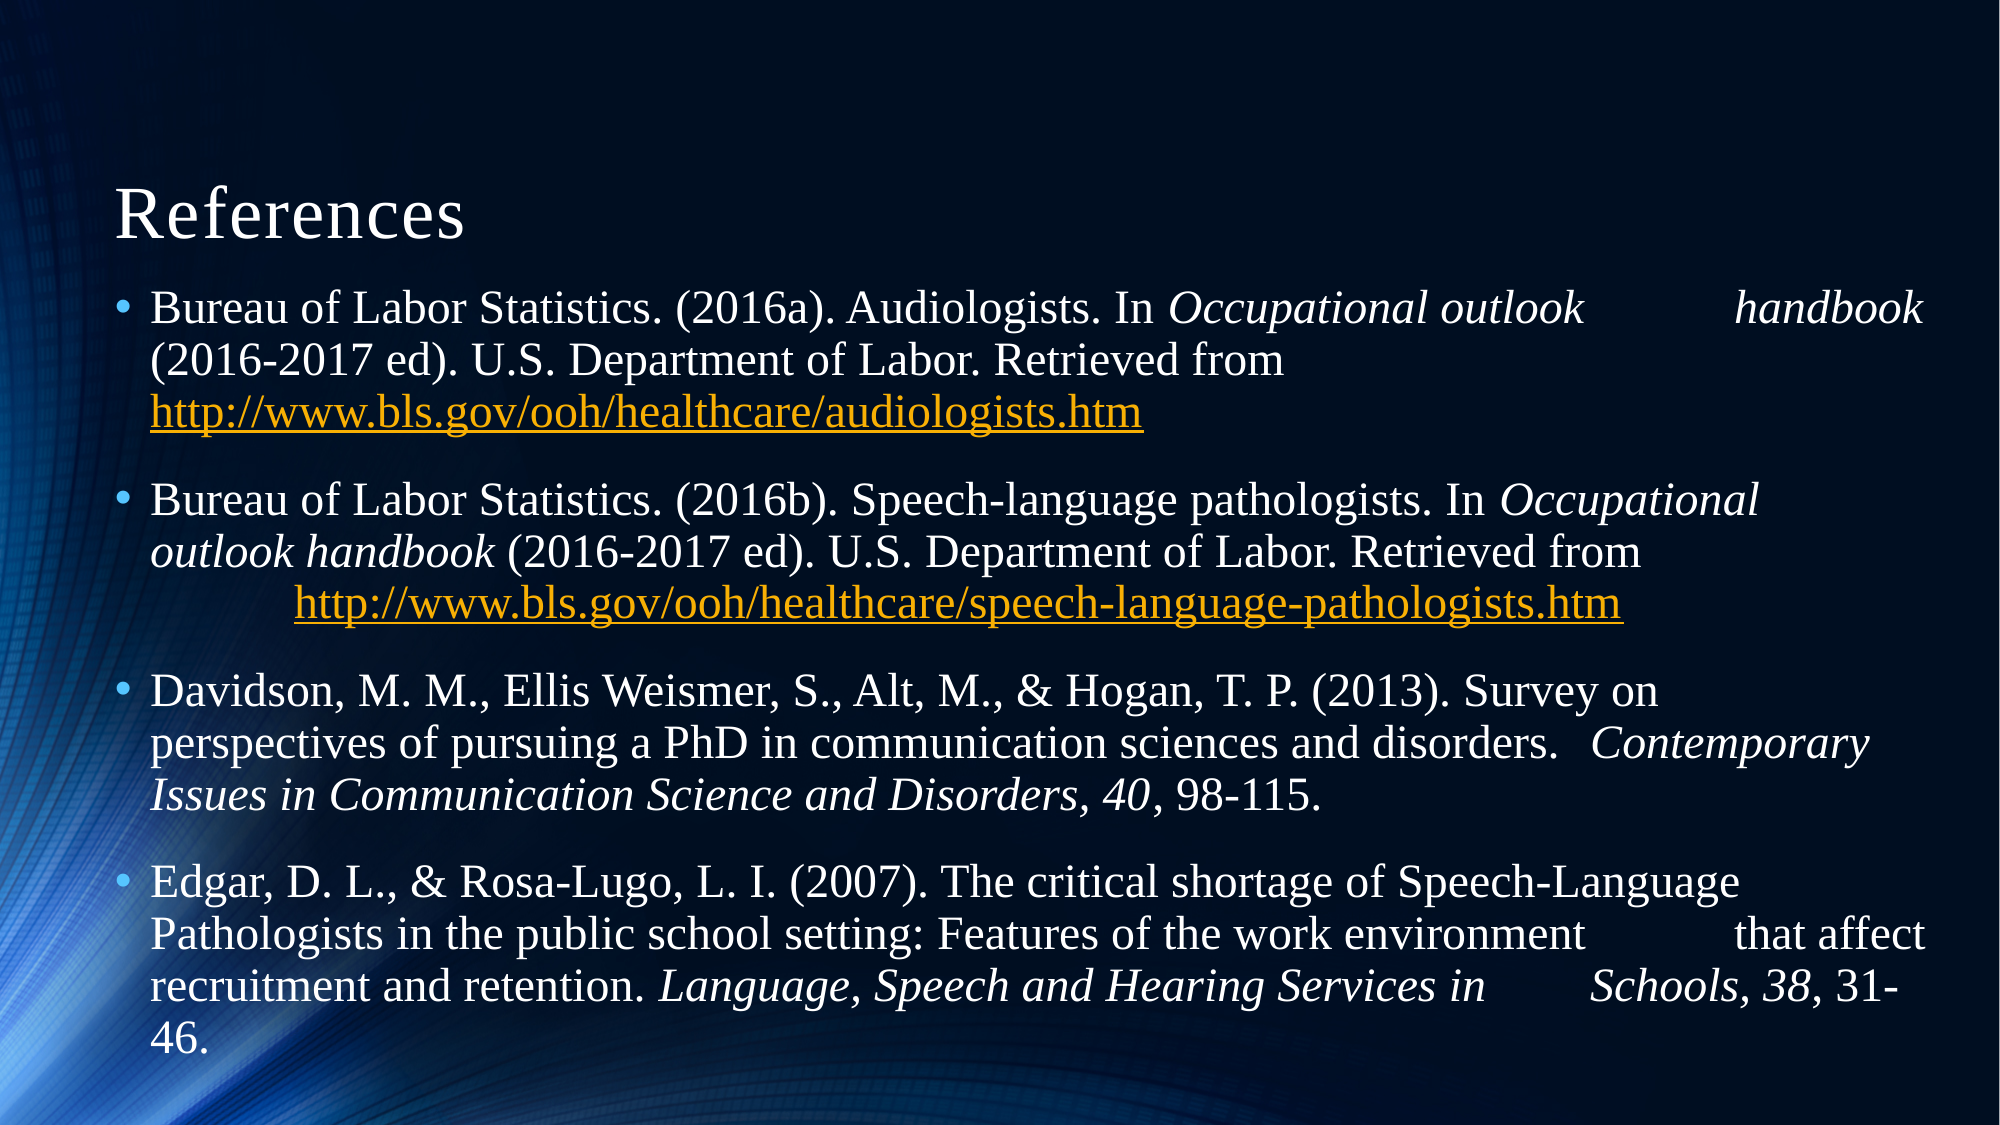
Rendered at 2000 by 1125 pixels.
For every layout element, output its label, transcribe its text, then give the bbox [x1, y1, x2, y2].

picture [0, 0, 2000, 1125]
title References [99, 75, 1900, 263]
list Bureau of Labor Statistics. (2016a). Audiologists. In Occupational outlook handbook (2016-2017 ed). U.S. Department of Labor. Retrieved from http://www.bls.gov/ooh/healthcare/audiologists.htm Bureau of Labor Statistics. (2016b). Speech-language pathologists. In Occupational outlook handbook (2016-2017 ed). U.S. Department of Labor. Retrieved from http://www.bls.gov/ooh/healthcare/speech-language-pathologists.htm Davidson, M. M., Ellis Weismer, S., Alt, M., & Hogan, T. P. (2013). Survey on perspectives of pursuing a PhD in communication sciences and disorders. Contemporary Issues in Communication Science and Disorders, 40, 98-115. Edgar, D. L., & Rosa-Lugo, L. I. (2007). The critical shortage of Speech-Language Pathologists in the public school setting: Features of the work environment that affect recruitment and retention. Language, Speech and Hearing Services in Schools, 38, 31-46. [99, 275, 1967, 1075]
